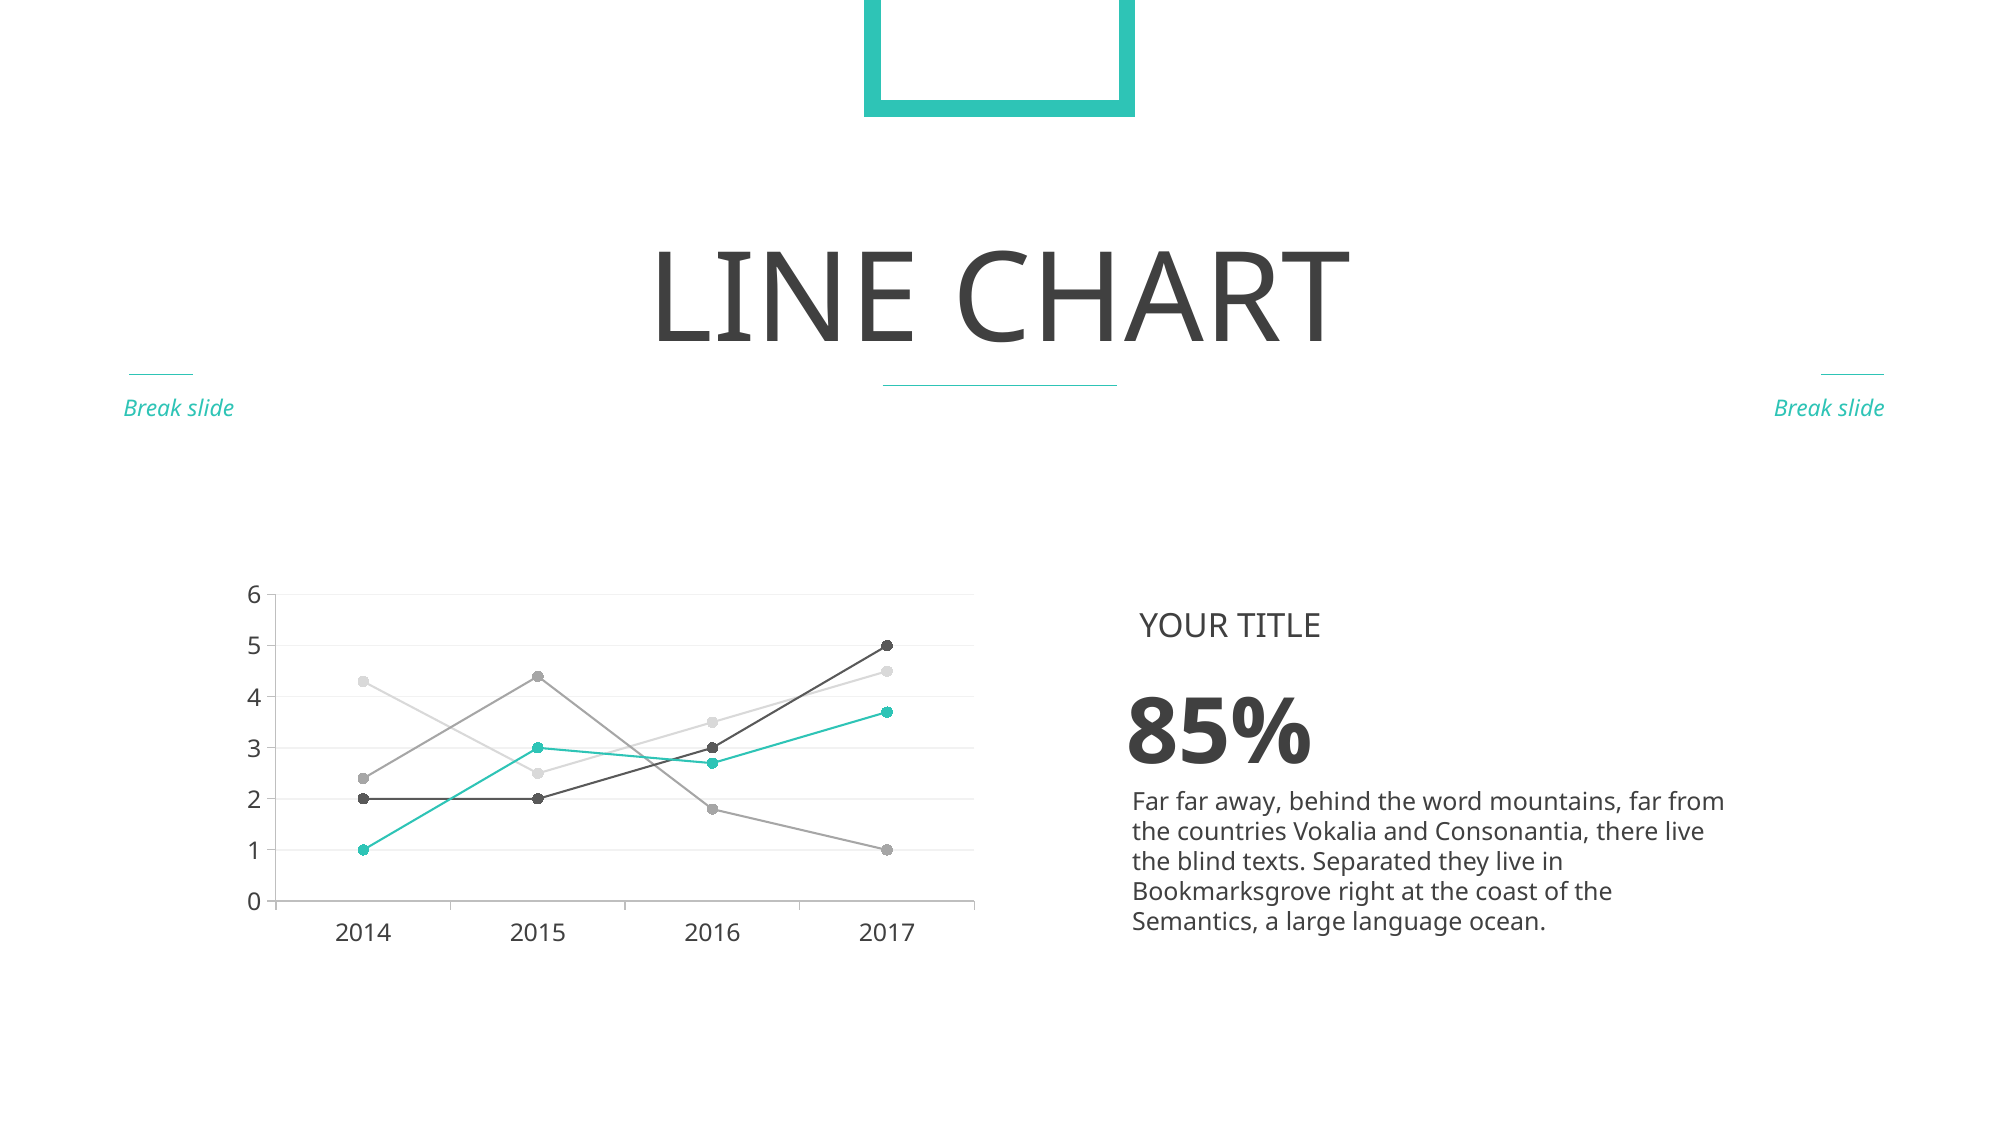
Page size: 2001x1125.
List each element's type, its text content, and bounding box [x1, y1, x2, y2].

text_box 85% [1111, 664, 1329, 789]
chart [239, 571, 988, 950]
picture [0, 0, 2000, 496]
text_box YOUR TITLE [1124, 596, 1337, 652]
text_box Far far away, behind the word mountains, far from the countries Vokalia and Consonantia, there live the blind texts. Separated they live in Bookmarksgrove right at the coast of the Semantics, a large language ocean. [1117, 778, 1756, 943]
